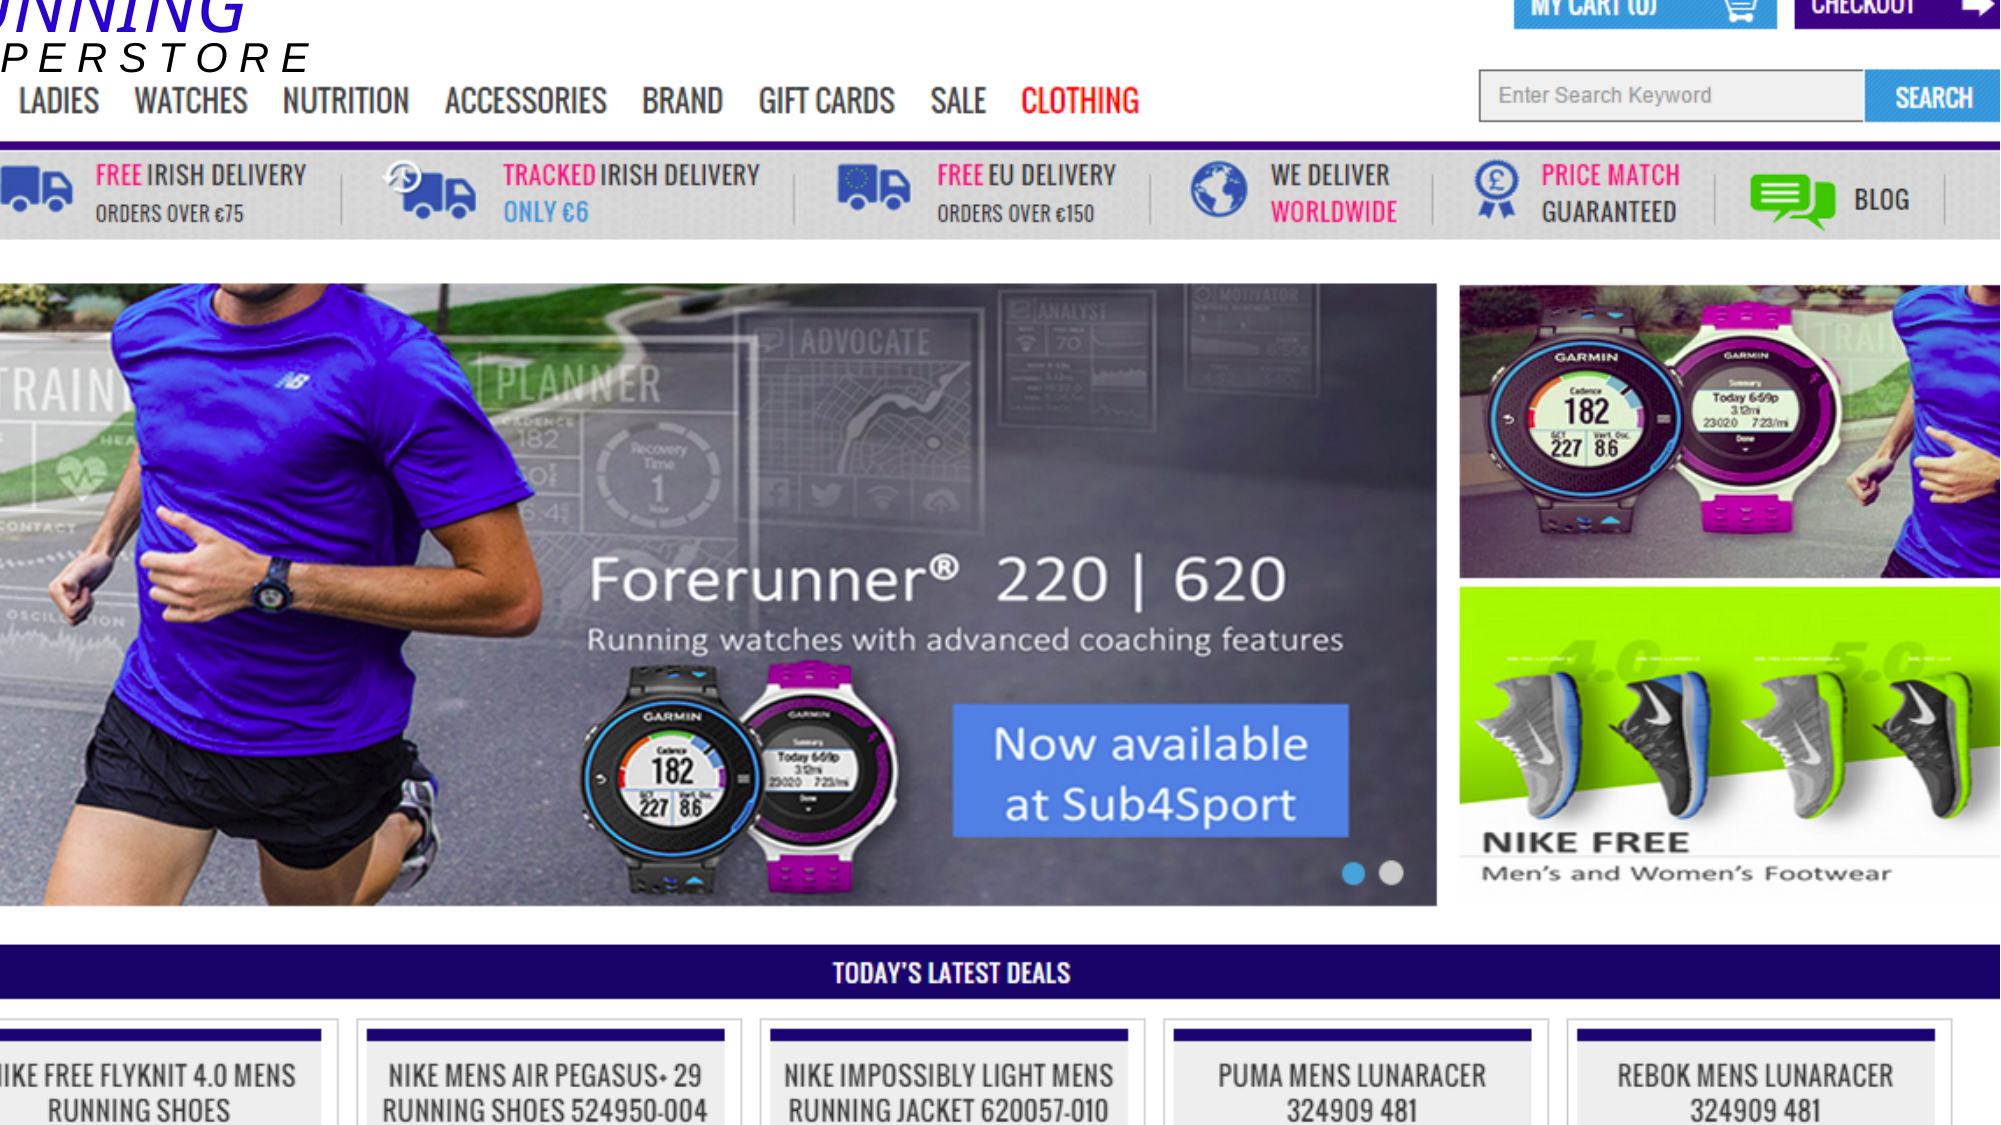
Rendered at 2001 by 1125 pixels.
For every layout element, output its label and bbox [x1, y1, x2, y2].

text_box [0, 0, 441, 89]
picture [0, 0, 2000, 1125]
